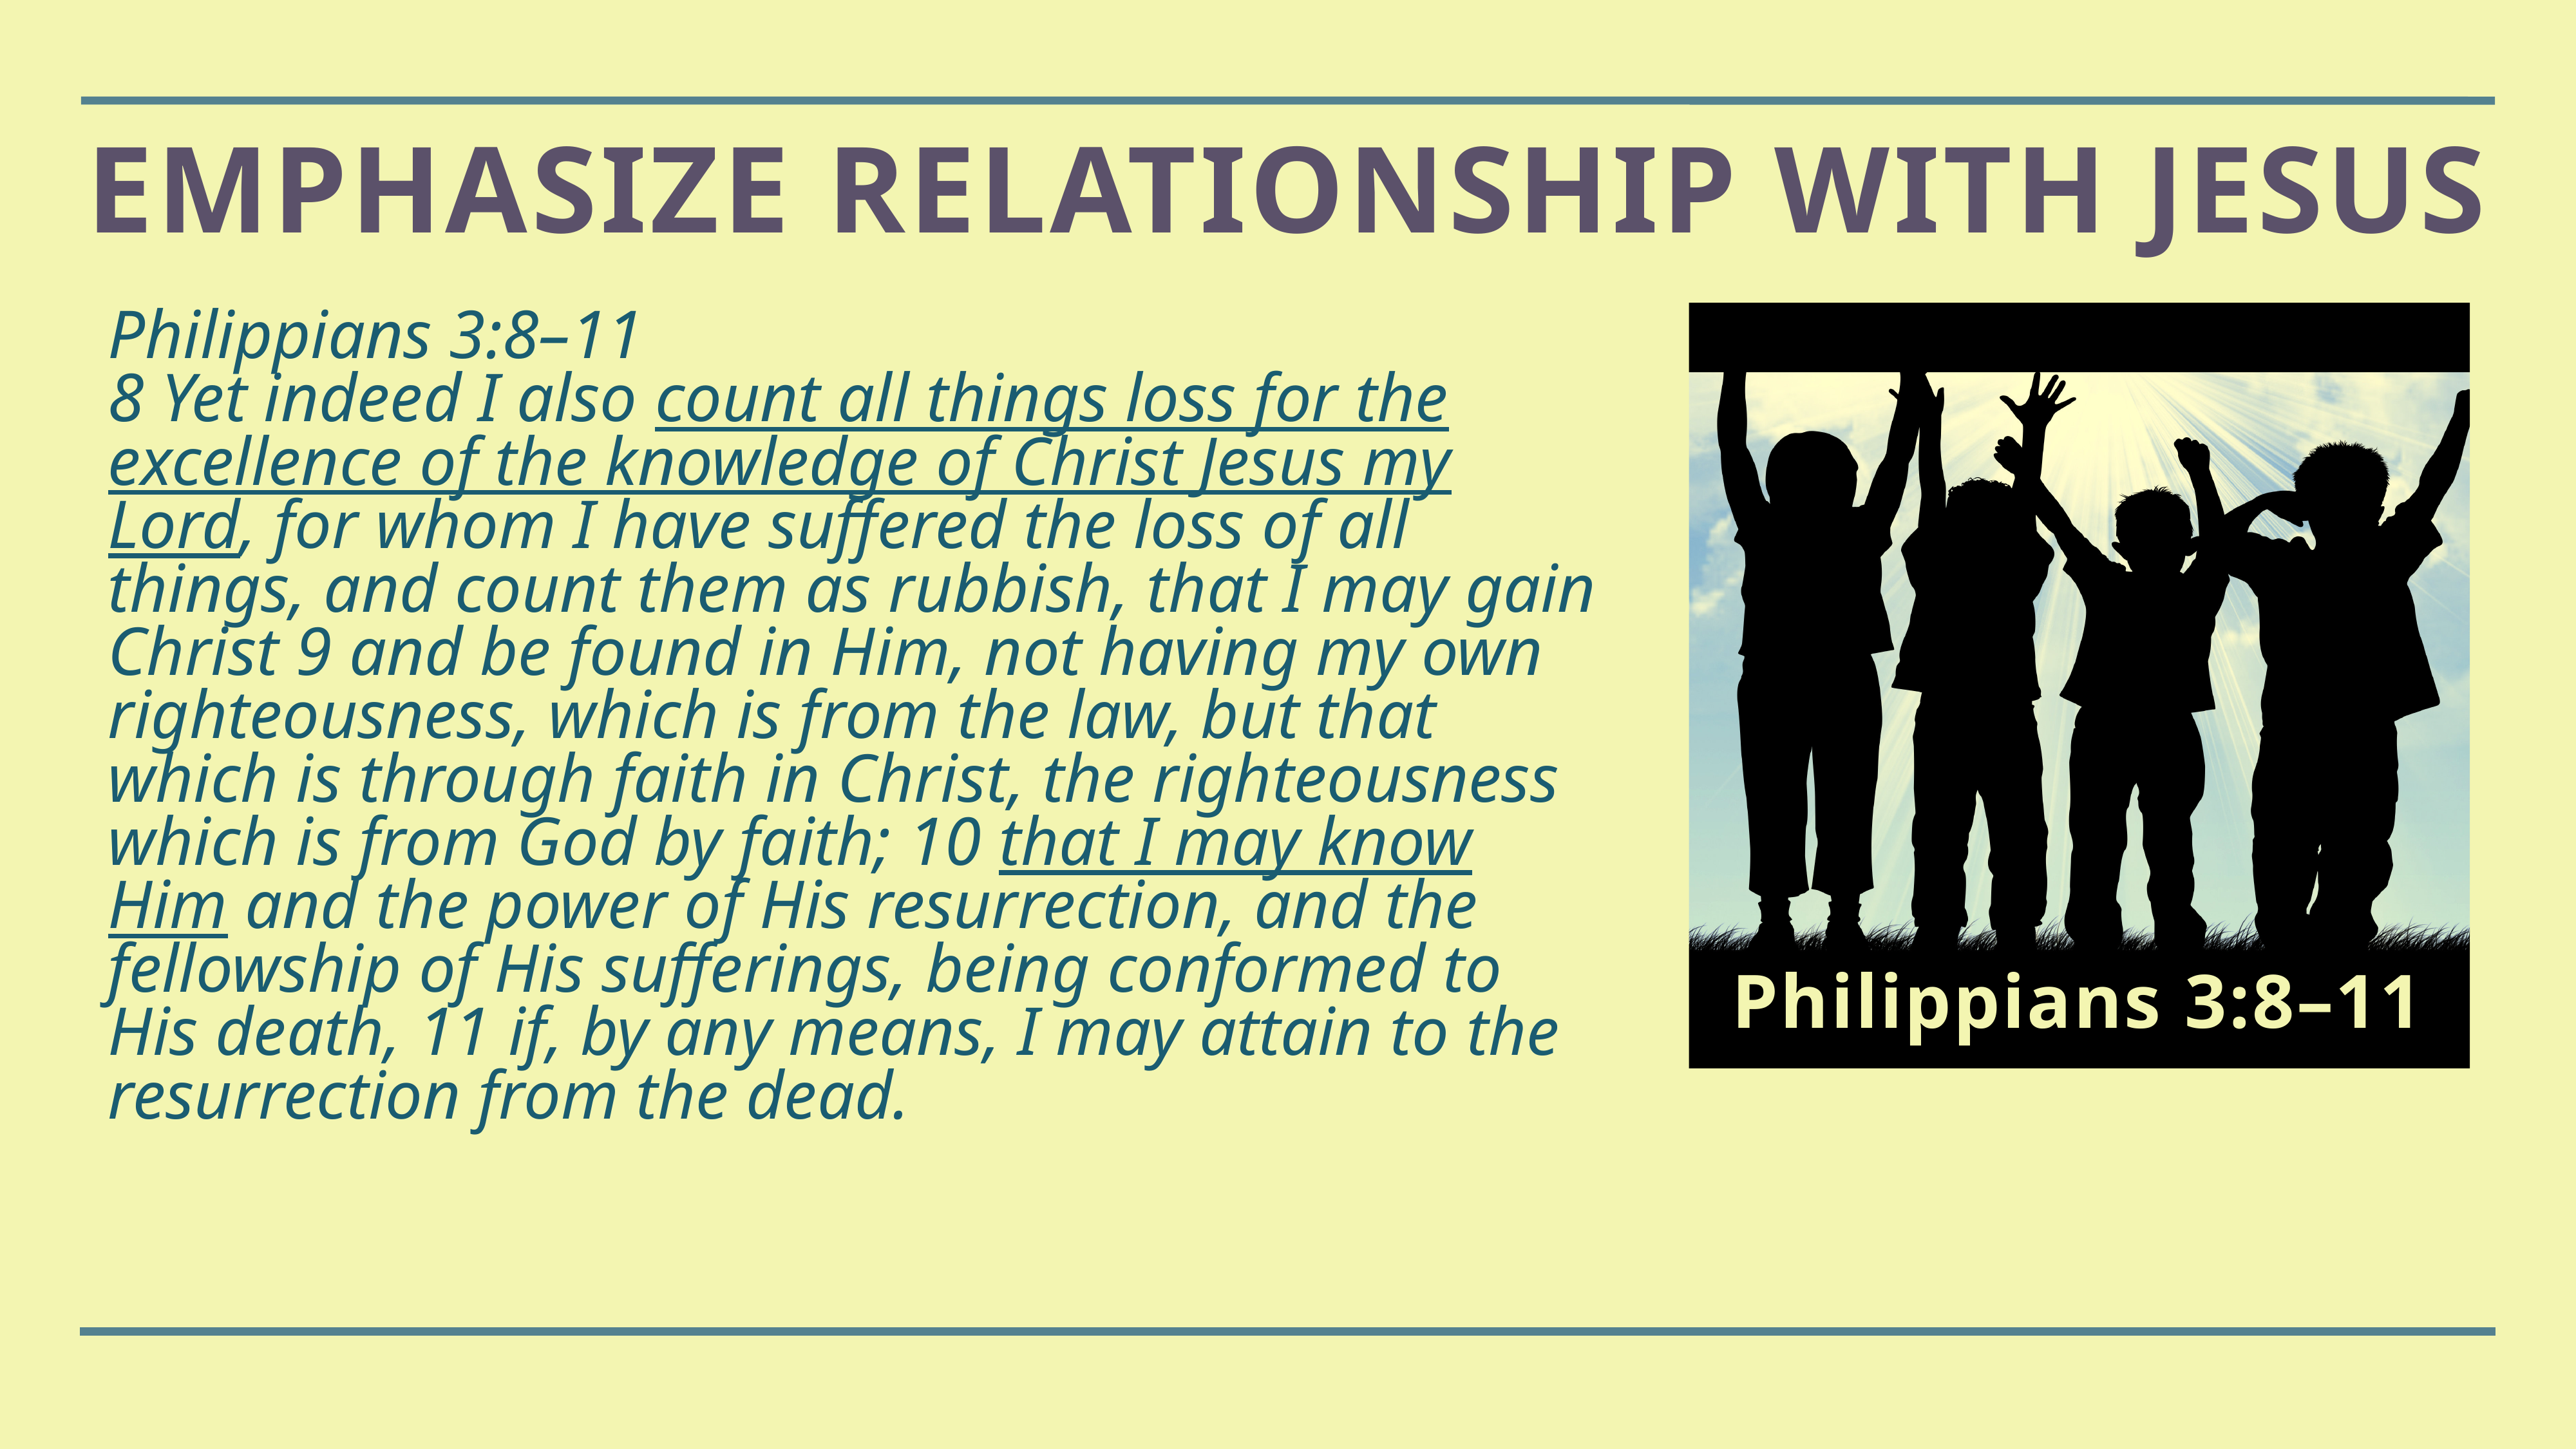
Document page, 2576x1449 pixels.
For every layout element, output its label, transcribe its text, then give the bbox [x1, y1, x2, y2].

list Philippians 3:8–11 8 Yet indeed I also count all things loss for the excellence of the knowledge of Christ Jesus my Lord, for whom I have suffered the loss of all things, and count them as rubbish, that I may gain Christ 9 and be found in Him, not having my own righteousness, which is from the law, but that which is through faith in Christ, the righteousness which is from God by faith; 10 that I may know Him and the power of His resurrection, and the fellowship of His sufferings, being conformed to His death, 11 if, by any means, I may attain to the resurrection from the dead. [102, 301, 1604, 1384]
picture [1689, 302, 2470, 1068]
title Emphasize relationship with Jesus [16, 77, 2560, 265]
